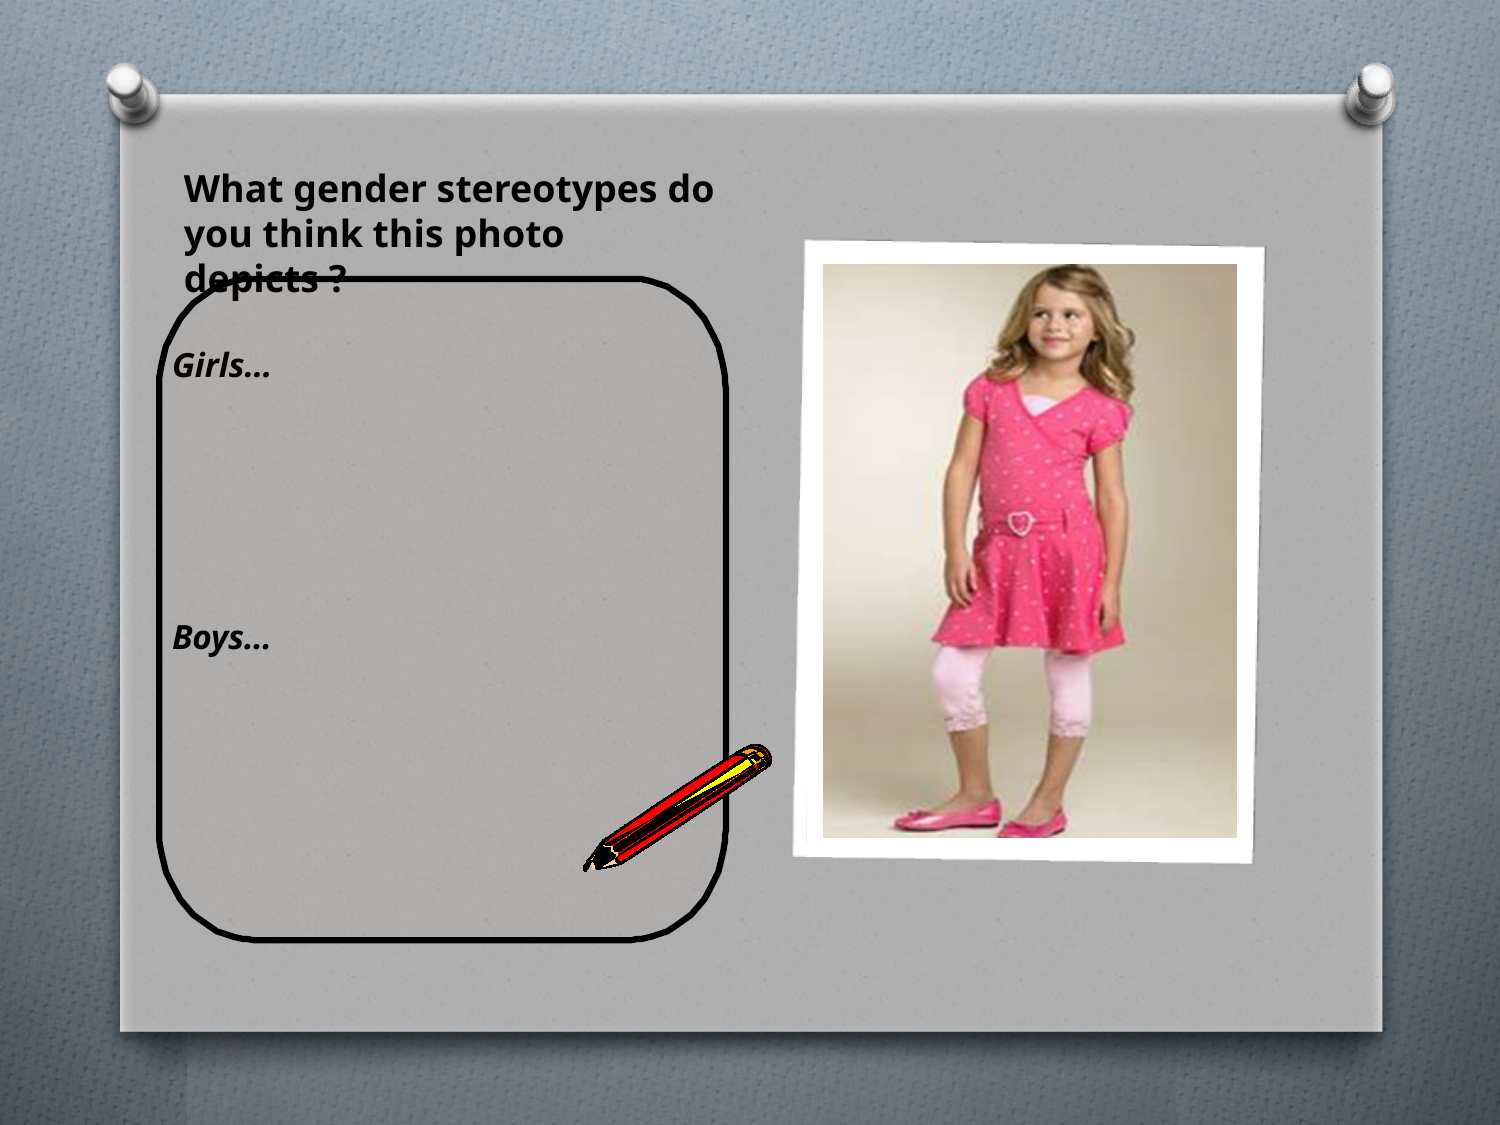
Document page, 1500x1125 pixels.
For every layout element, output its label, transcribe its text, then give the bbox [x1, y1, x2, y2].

text_box What gender stereotypes do you think this photo depicts ? [171, 113, 739, 307]
text_box [159, 278, 726, 941]
text_box Boys… [159, 609, 370, 663]
picture [75, 31, 197, 152]
picture [1317, 35, 1439, 156]
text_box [785, 231, 1275, 871]
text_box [582, 743, 773, 873]
text_box Girls… [159, 337, 170, 373]
